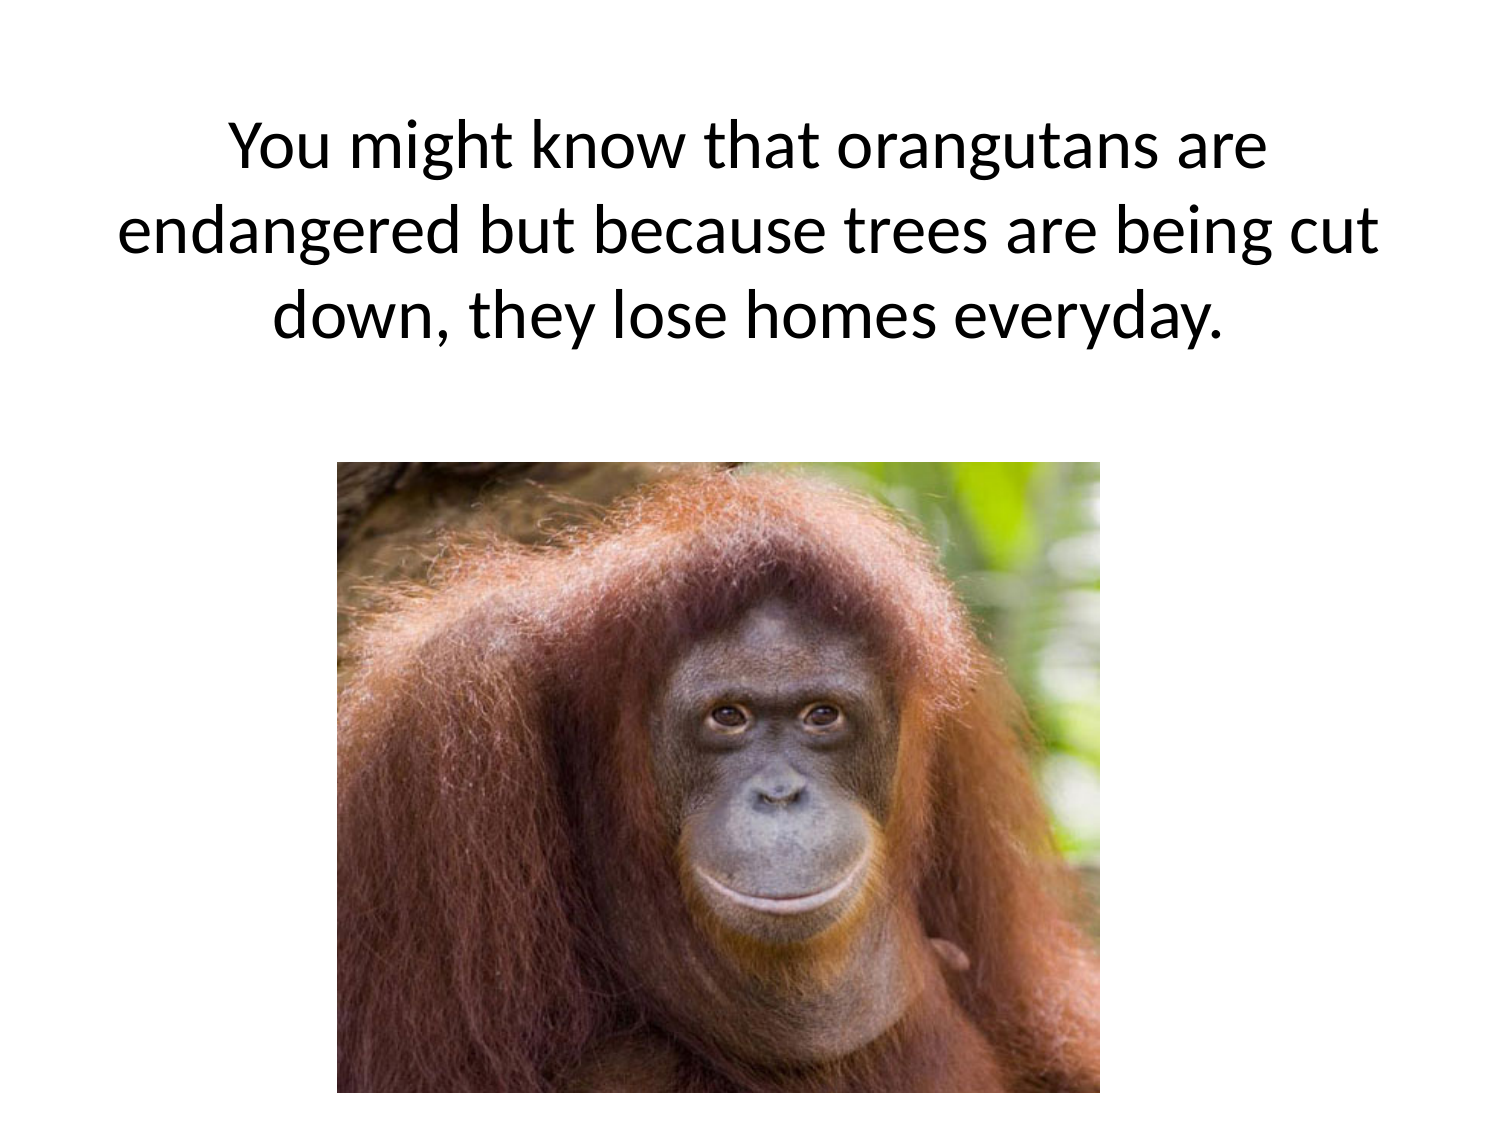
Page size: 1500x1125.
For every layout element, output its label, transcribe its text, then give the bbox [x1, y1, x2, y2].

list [337, 462, 1100, 1093]
title You might know that orangutans are endangered but because trees are being cut down, they lose homes everyday. [75, 87, 1425, 363]
